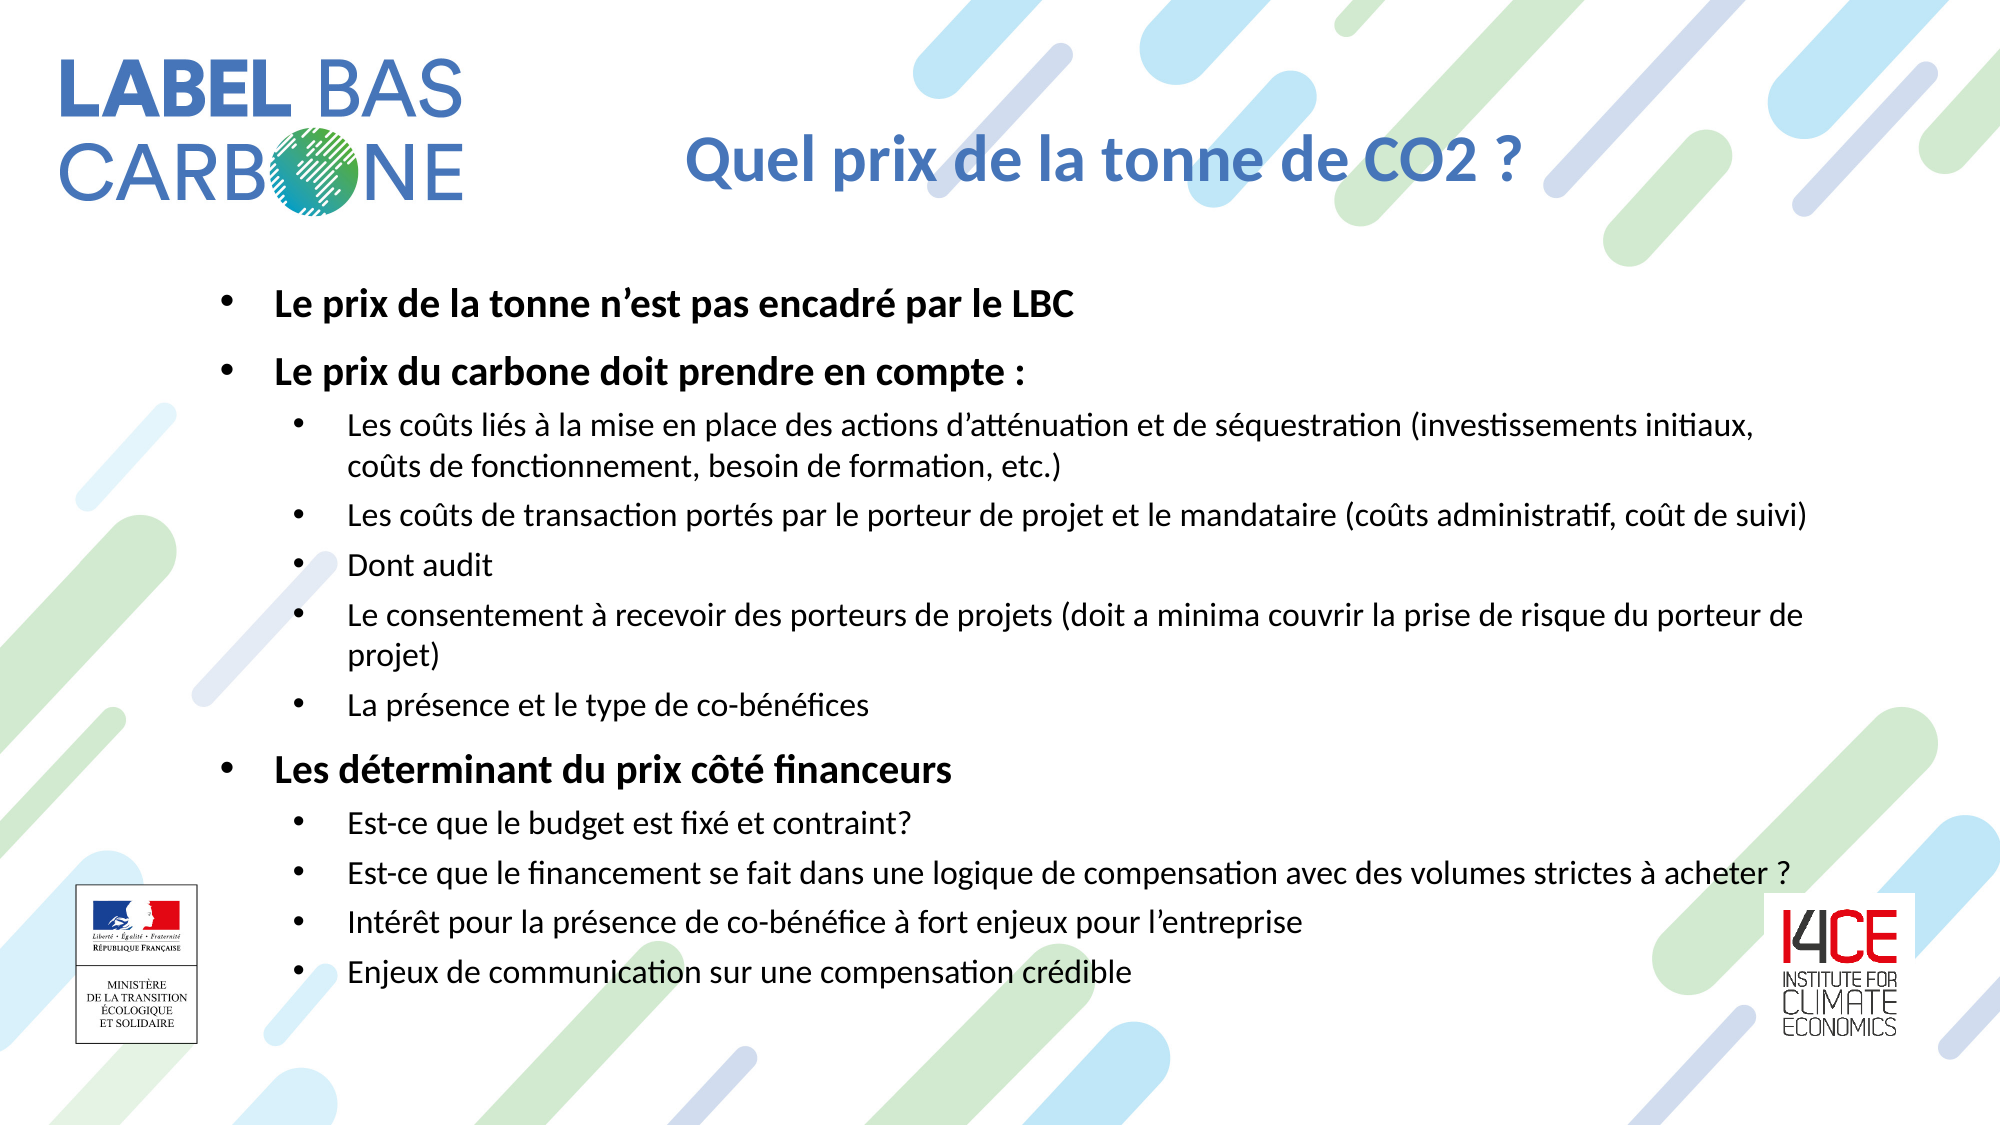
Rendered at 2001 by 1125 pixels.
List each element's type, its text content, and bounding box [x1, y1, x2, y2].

picture [0, 0, 2000, 1125]
text_box Quel prix de la tonne de CO2 ? [287, 116, 1924, 242]
subtitle Le prix de la tonne n’est pas encadré par le LBC Le prix du carbone doit prendre en compte : Les coûts liés à la mise en place des actions d’atténuation et de séquestration (investissements initiaux, coûts de fonctionnement, besoin de formation, etc.) Les coûts de transaction portés par le porteur de projet et le mandataire (coûts administratif, coût de suivi) Dont audit Le consentement à recevoir des porteurs de projets (doit a minima couvrir la prise de risque du porteur de projet) La présence et le type de co-bénéfices Les déterminant du prix côté financeurs Est-ce que le budget est fixé et contraint? Est-ce que le financement se fait dans une logique de compensation avec des volumes strictes à acheter ? Intérêt pour la présence de co-bénéfice à fort enjeux pour l’entreprise Enjeux de communication sur une compensation crédible [150, 268, 1833, 1013]
